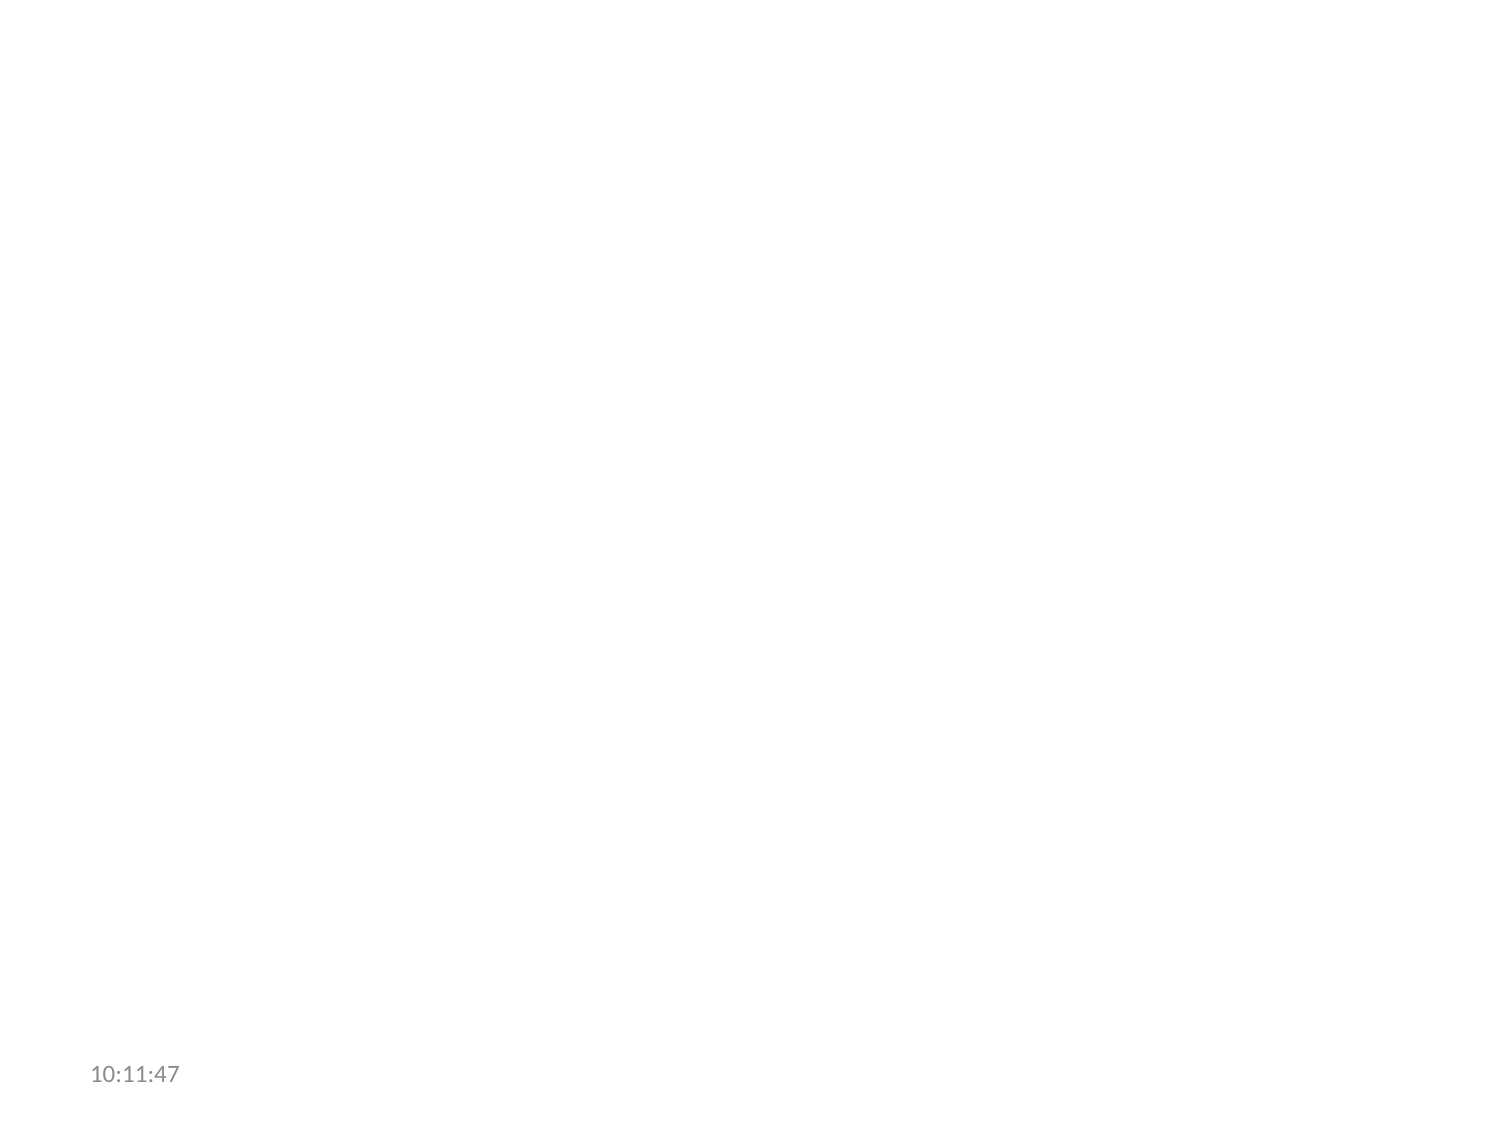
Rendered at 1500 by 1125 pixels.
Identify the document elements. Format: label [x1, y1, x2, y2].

slide_number [75, 1042, 425, 1103]
